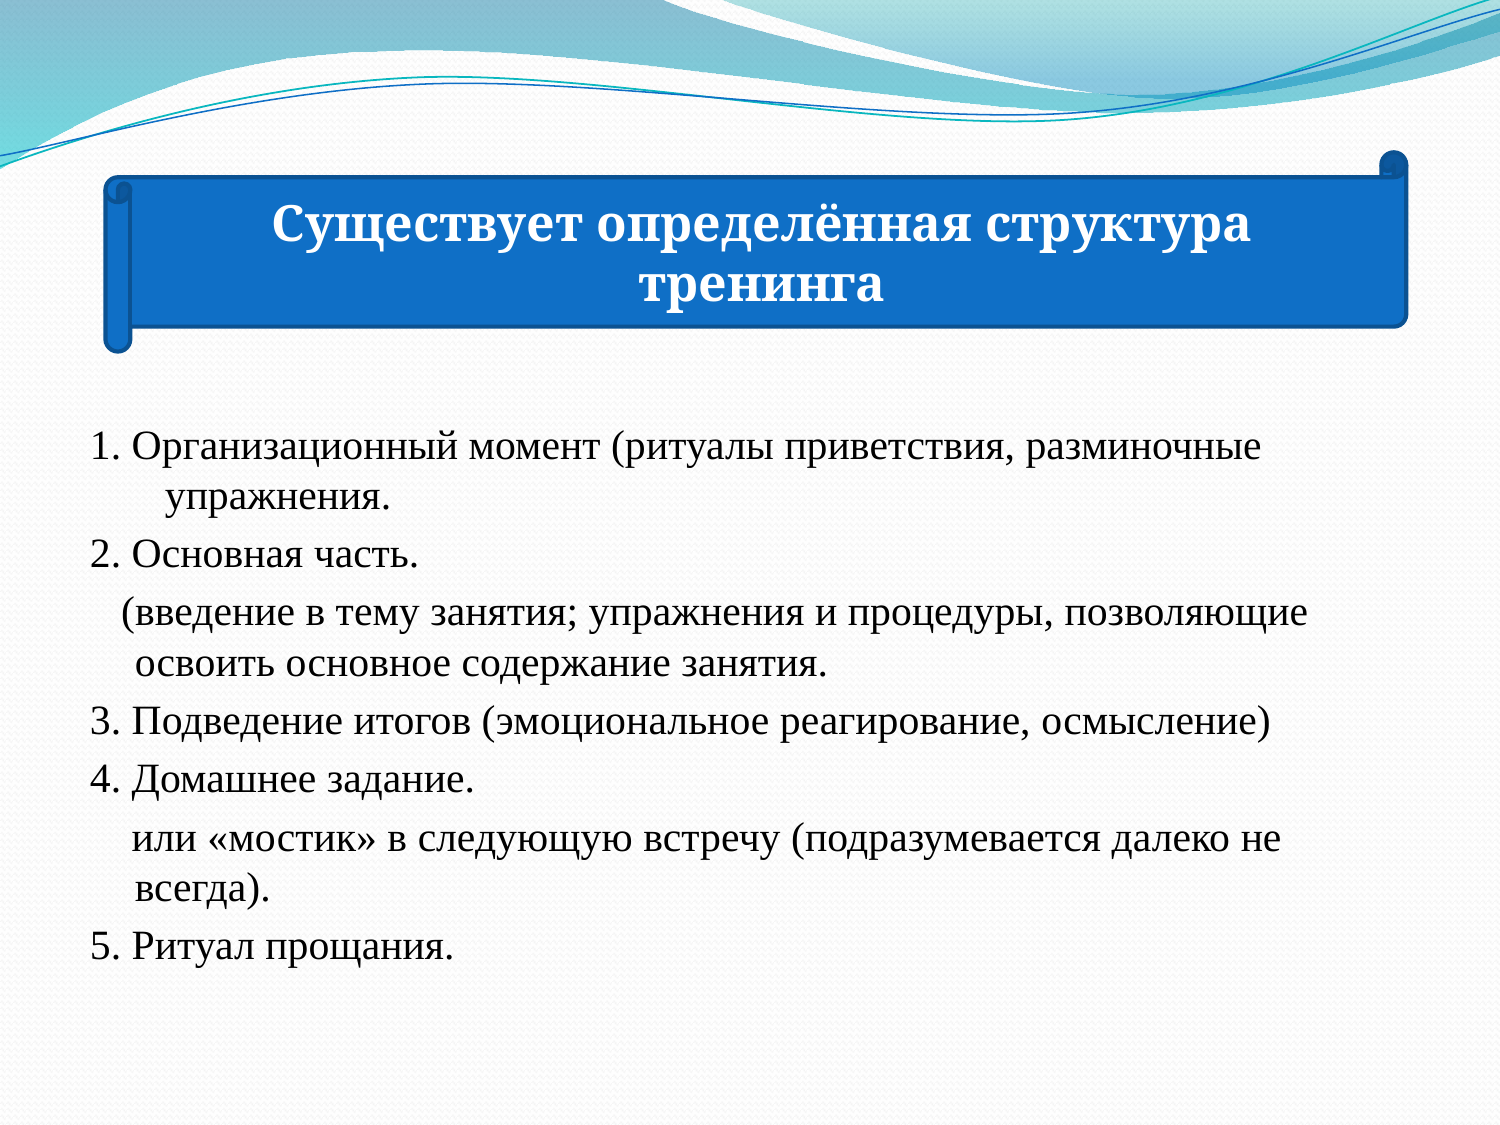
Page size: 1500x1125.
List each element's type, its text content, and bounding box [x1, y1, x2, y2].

list 1. Организационный момент (ритуалы приветствия, разминочные упражнения. 2. Основная часть. (введение в тему занятия; упражнения и процедуры, позволяющие освоить основное содержание занятия. 3. Подведение итогов (эмоциональное реагирование, осмысление) 4. Домашнее задание. или «мостик» в следующую встречу (подразумевается далеко не всегда). 5. Ритуал прощания. [75, 410, 1425, 1038]
text_box Существует определённая структура тренинга [103, 150, 1409, 354]
